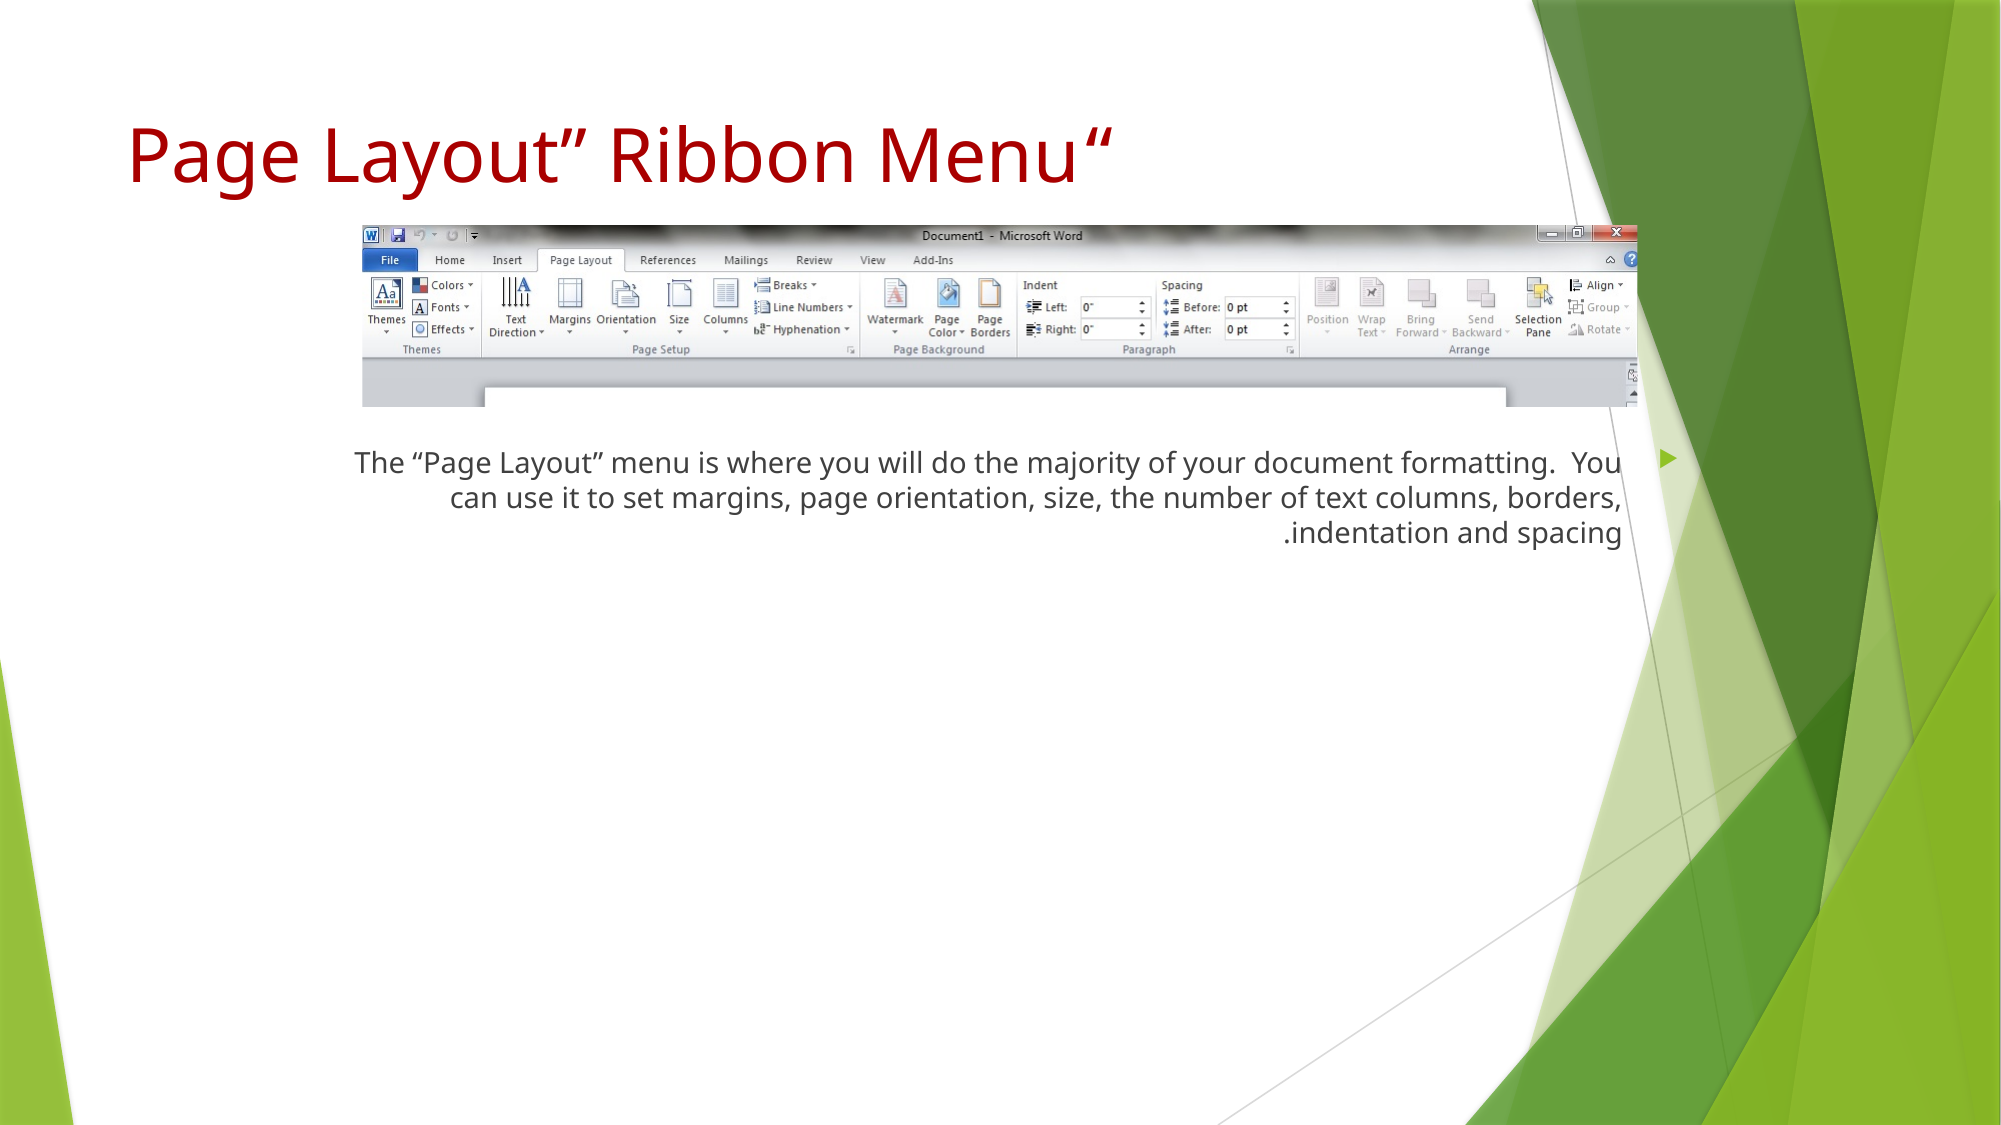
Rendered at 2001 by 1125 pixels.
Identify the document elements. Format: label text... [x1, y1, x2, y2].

picture [361, 224, 1638, 407]
title “Page Layout” Ribbon Menu [111, 99, 1522, 317]
list The “Page Layout” menu is where you will do the majority of your document formatting. You can use it to set margins, page orientation, size, the number of text columns, borders, indentation and spacing. [299, 437, 1695, 1013]
